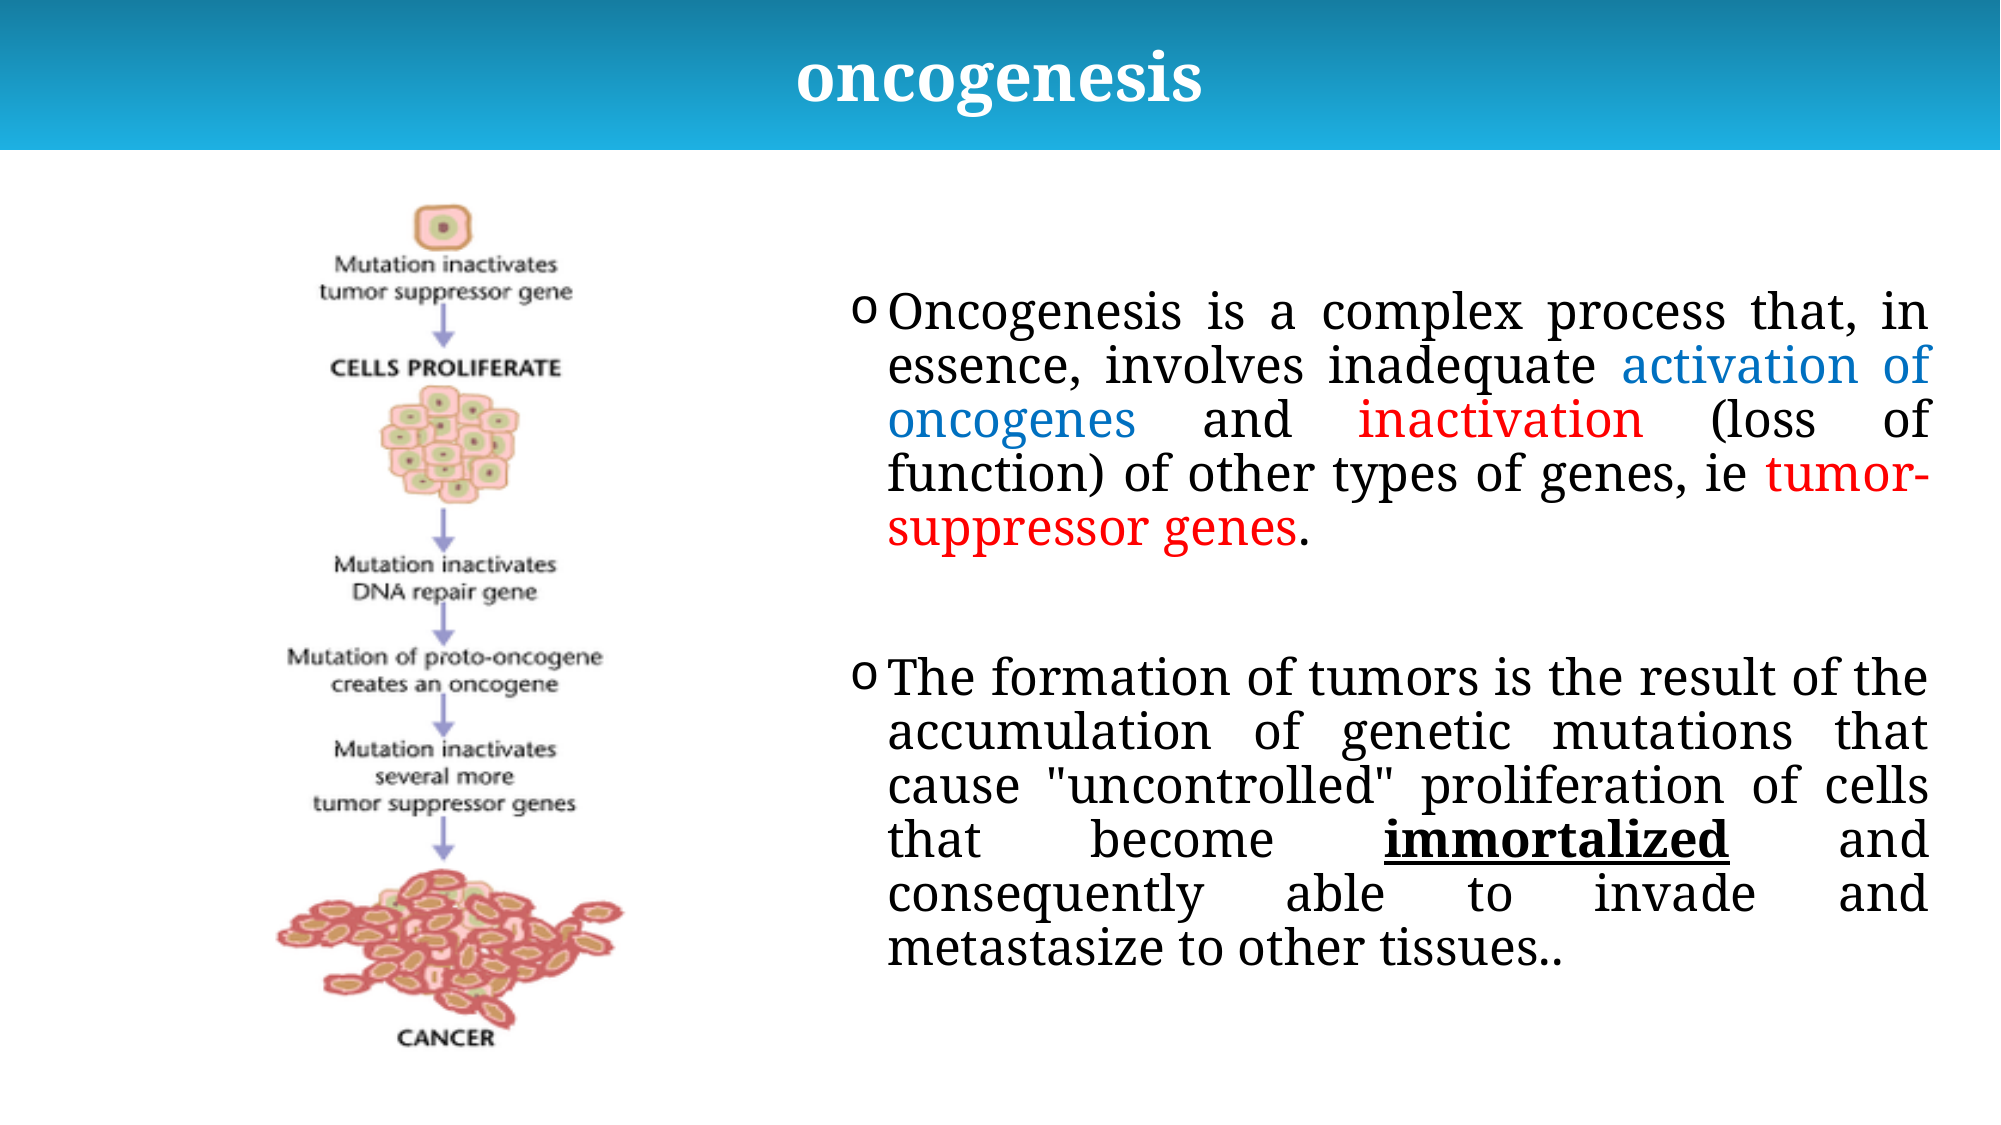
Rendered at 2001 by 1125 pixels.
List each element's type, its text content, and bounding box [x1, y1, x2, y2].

list Oncogenesis is a complex process that, in essence, involves inadequate activation of oncogenes and inactivation (loss of function) of other types of genes, ie tumor-suppressor genes. The formation of tumors is the result of the accumulation of genetic mutations that cause "uncontrolled" proliferation of cells that become immortalized and consequently able to invade and metastasize to other tissues.. [834, 278, 1945, 1059]
text_box oncogenesis [0, 0, 2000, 150]
picture [114, 184, 788, 1104]
